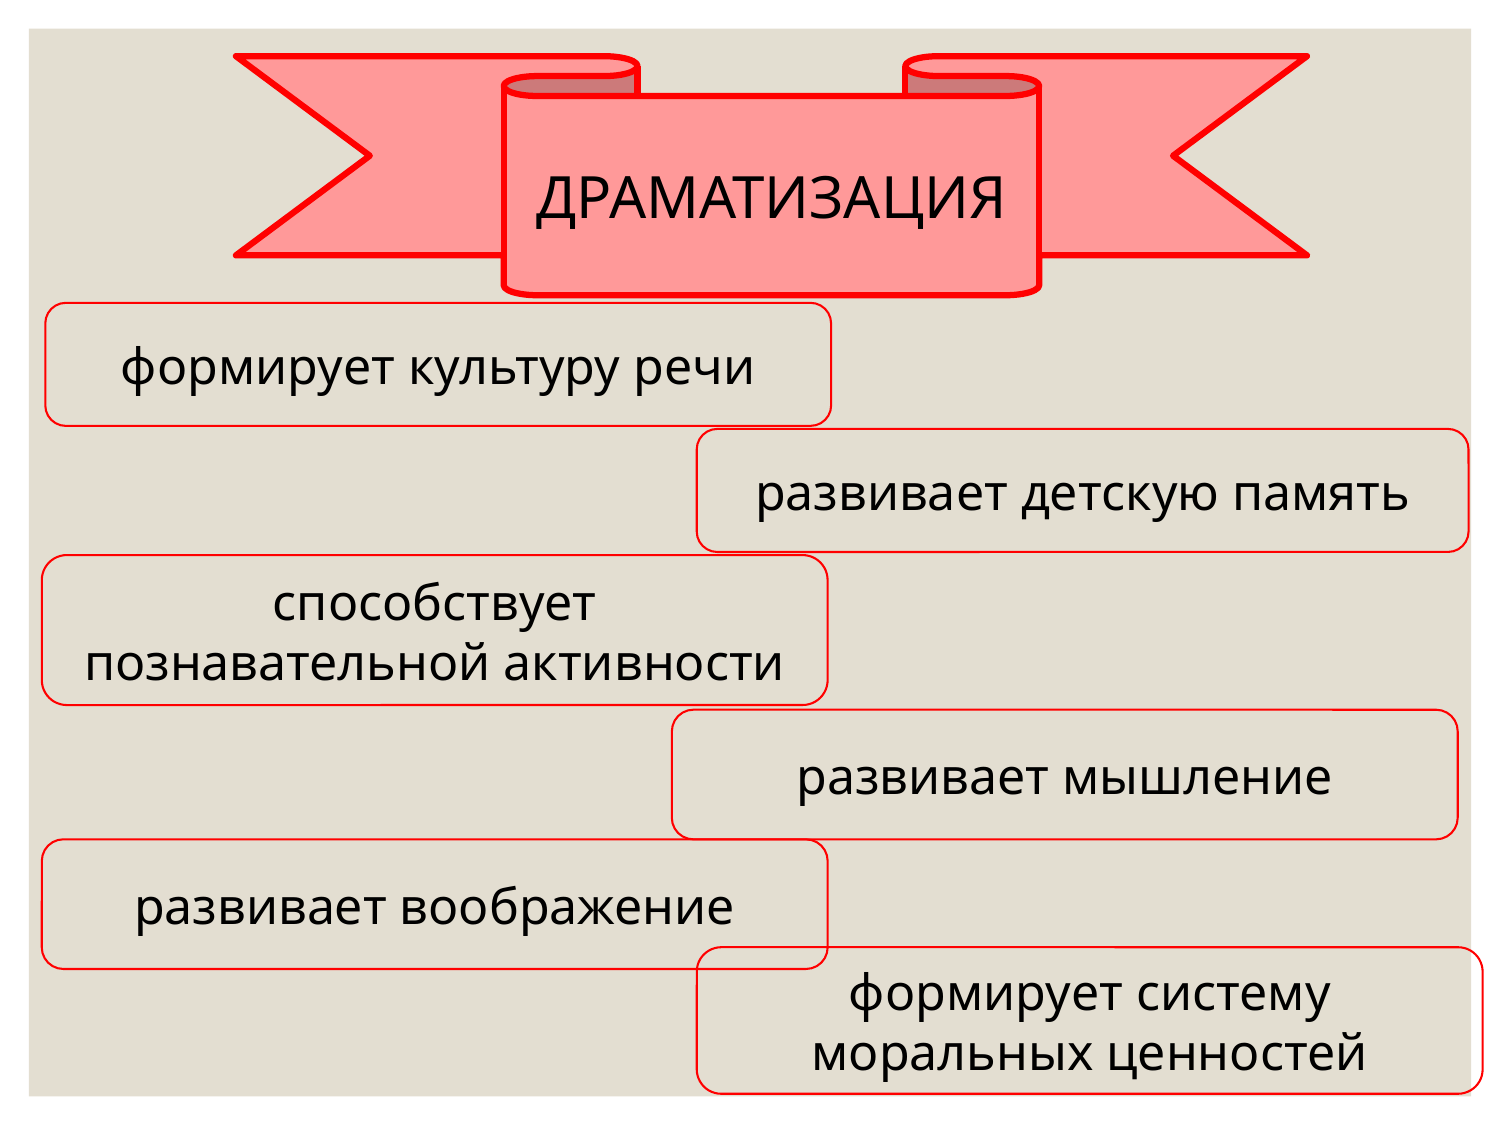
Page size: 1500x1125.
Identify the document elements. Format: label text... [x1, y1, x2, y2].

text_box формирует систему моральных ценностей [695, 946, 1484, 1095]
text_box способствует познавательной активности [40, 554, 829, 707]
text_box ДРАМАТИЗАЦИЯ [234, 55, 1308, 297]
text_box развивает воображение [40, 838, 829, 971]
text_box формирует культуру речи [44, 301, 833, 427]
text_box развивает детскую память [695, 427, 1470, 554]
text_box развивает мышление [670, 708, 1459, 841]
